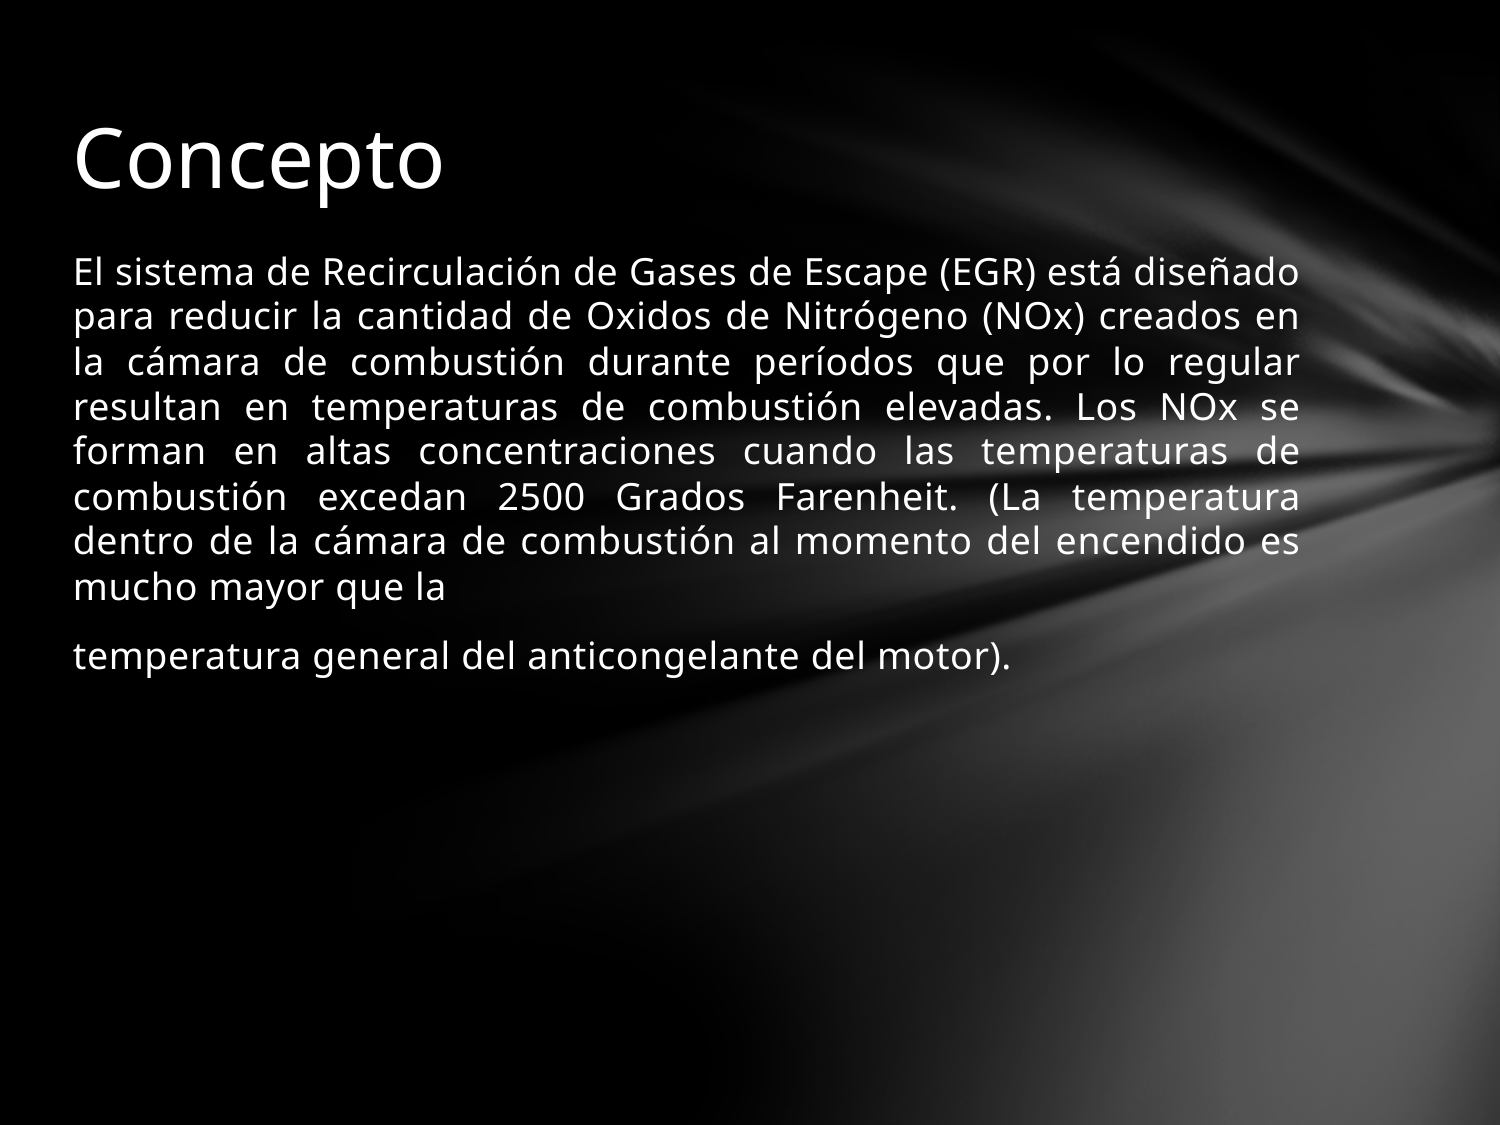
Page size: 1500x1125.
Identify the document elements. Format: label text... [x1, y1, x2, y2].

title Concepto [57, 37, 1318, 213]
list El sistema de Recirculación de Gases de Escape (EGR) está diseñado para reducir la cantidad de Oxidos de Nitrógeno (NOx) creados en la cámara de combustión durante períodos que por lo regular resultan en temperaturas de combustión elevadas. Los NOx se forman en altas concentraciones cuando las temperaturas de combustión excedan 2500 Grados Farenheit. (La temperatura dentro de la cámara de combustión al momento del encendido es mucho mayor que la temperatura general del anticongelante del motor). [57, 239, 1318, 1015]
